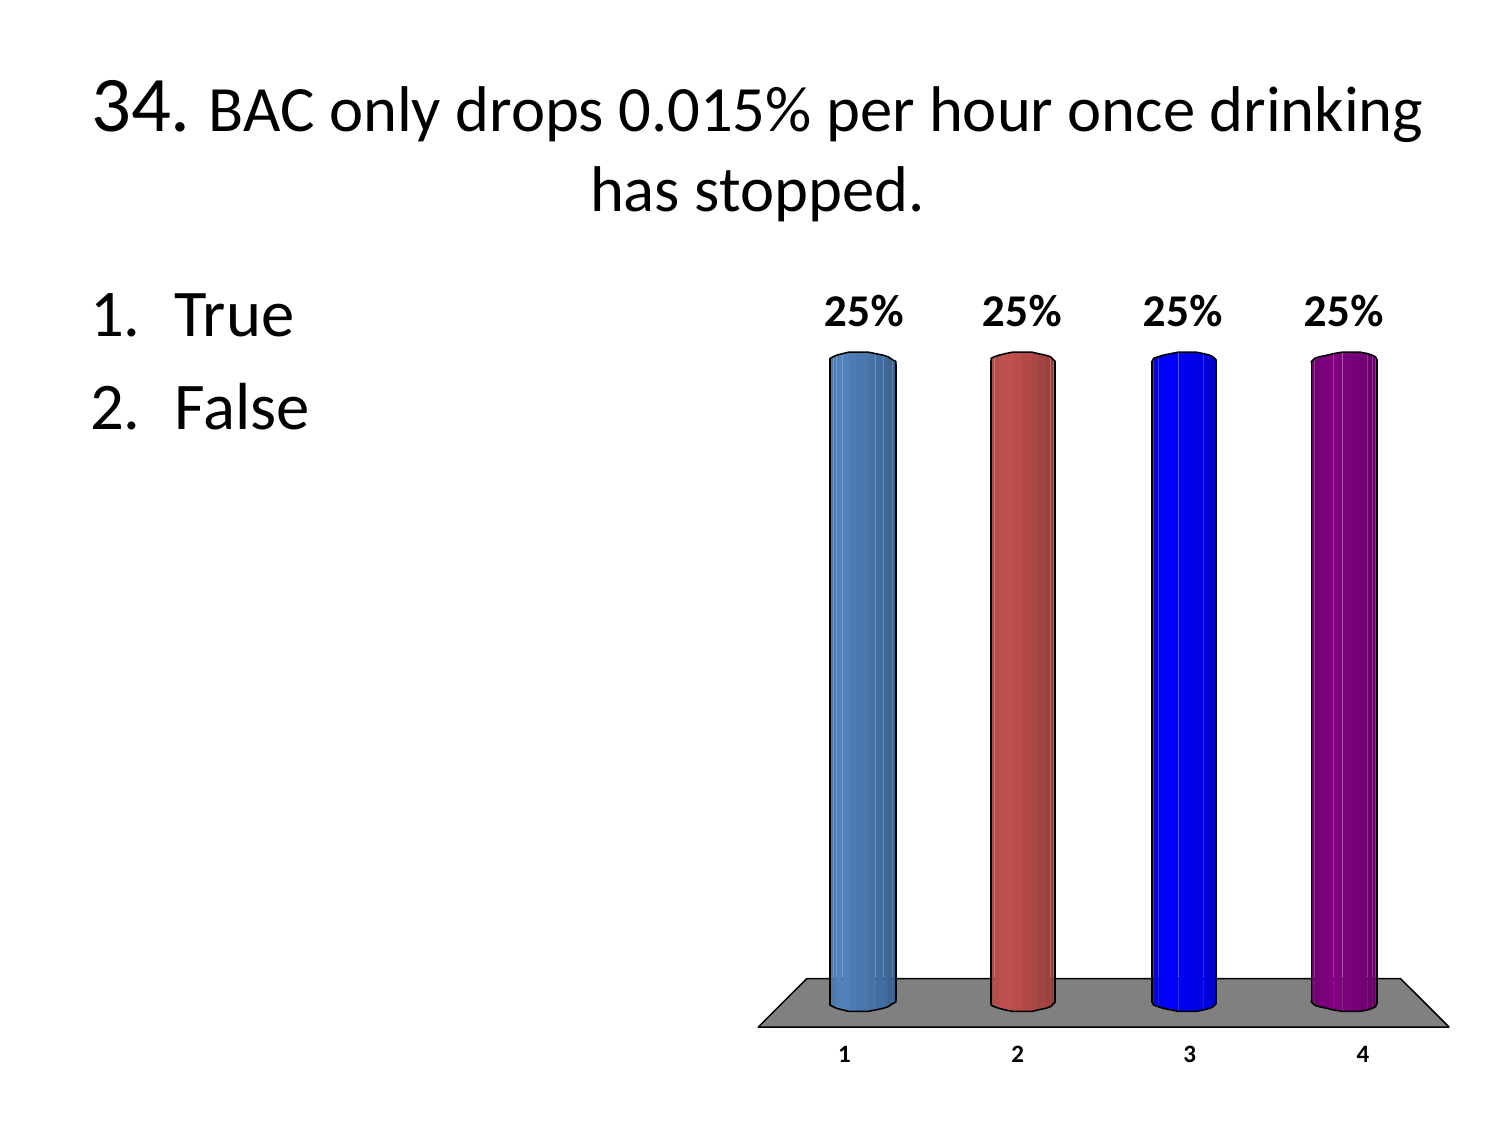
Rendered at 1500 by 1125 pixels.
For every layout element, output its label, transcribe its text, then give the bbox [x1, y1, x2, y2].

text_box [739, 270, 1490, 1115]
list True False [75, 262, 750, 1005]
title 34. BAC only drops 0.015% per hour once drinking has stopped. [24, 45, 1490, 233]
